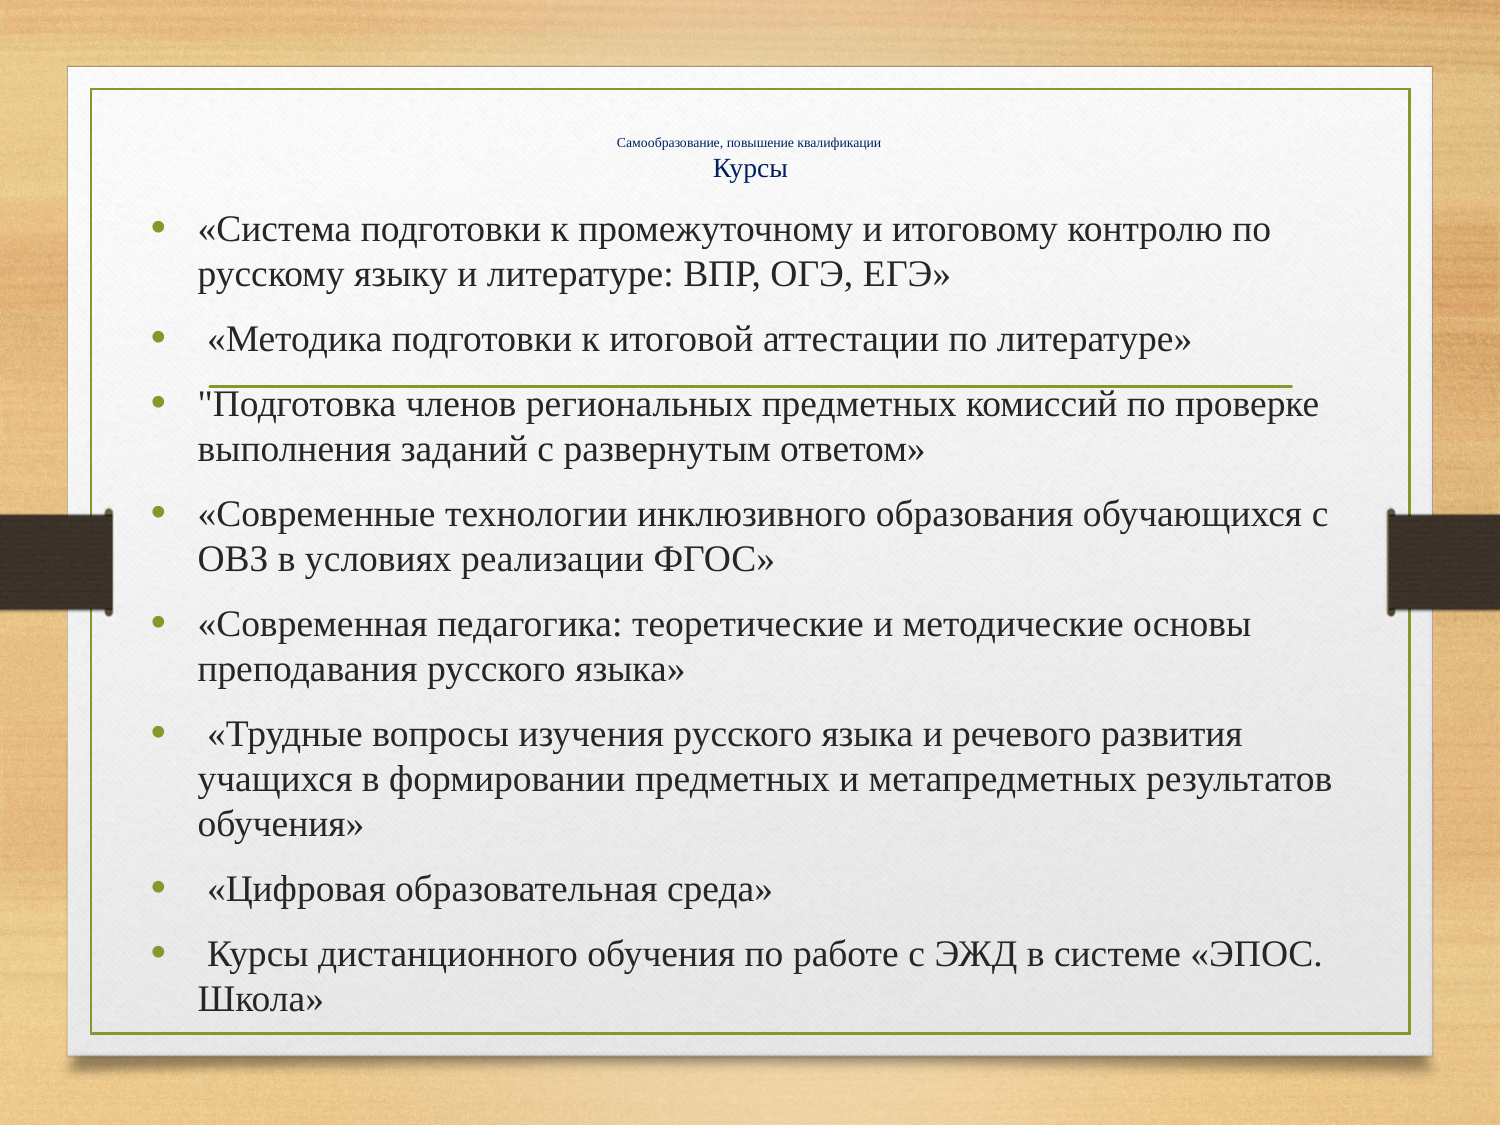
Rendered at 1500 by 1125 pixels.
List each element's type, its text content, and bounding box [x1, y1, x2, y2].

title Самообразование, повышение квалификации Курсы [193, 125, 1309, 196]
picture [0, 0, 1500, 1125]
list «Система подготовки к промежуточному и итоговому контролю по русскому языку и литературе: ВПР, ОГЭ, ЕГЭ» «Методика подготовки к итоговой аттестации по литературе» "Подготовка членов региональных предметных комиссий по проверке выполнения заданий с развернутым ответом» «Современные технологии инклюзивного образования обучающихся с ОВЗ в условиях реализации ФГОС» «Cовременная педагогика: теоретические и методические основы преподавания русского языка» «Трудные вопросы изучения русского языка и речевого развития учащихся в формировании предметных и метапредметных результатов обучения» «Цифровая образовательная среда» Курсы дистанционного обучения по работе с ЭЖД в системе «ЭПОС. Школа» [135, 196, 1353, 974]
